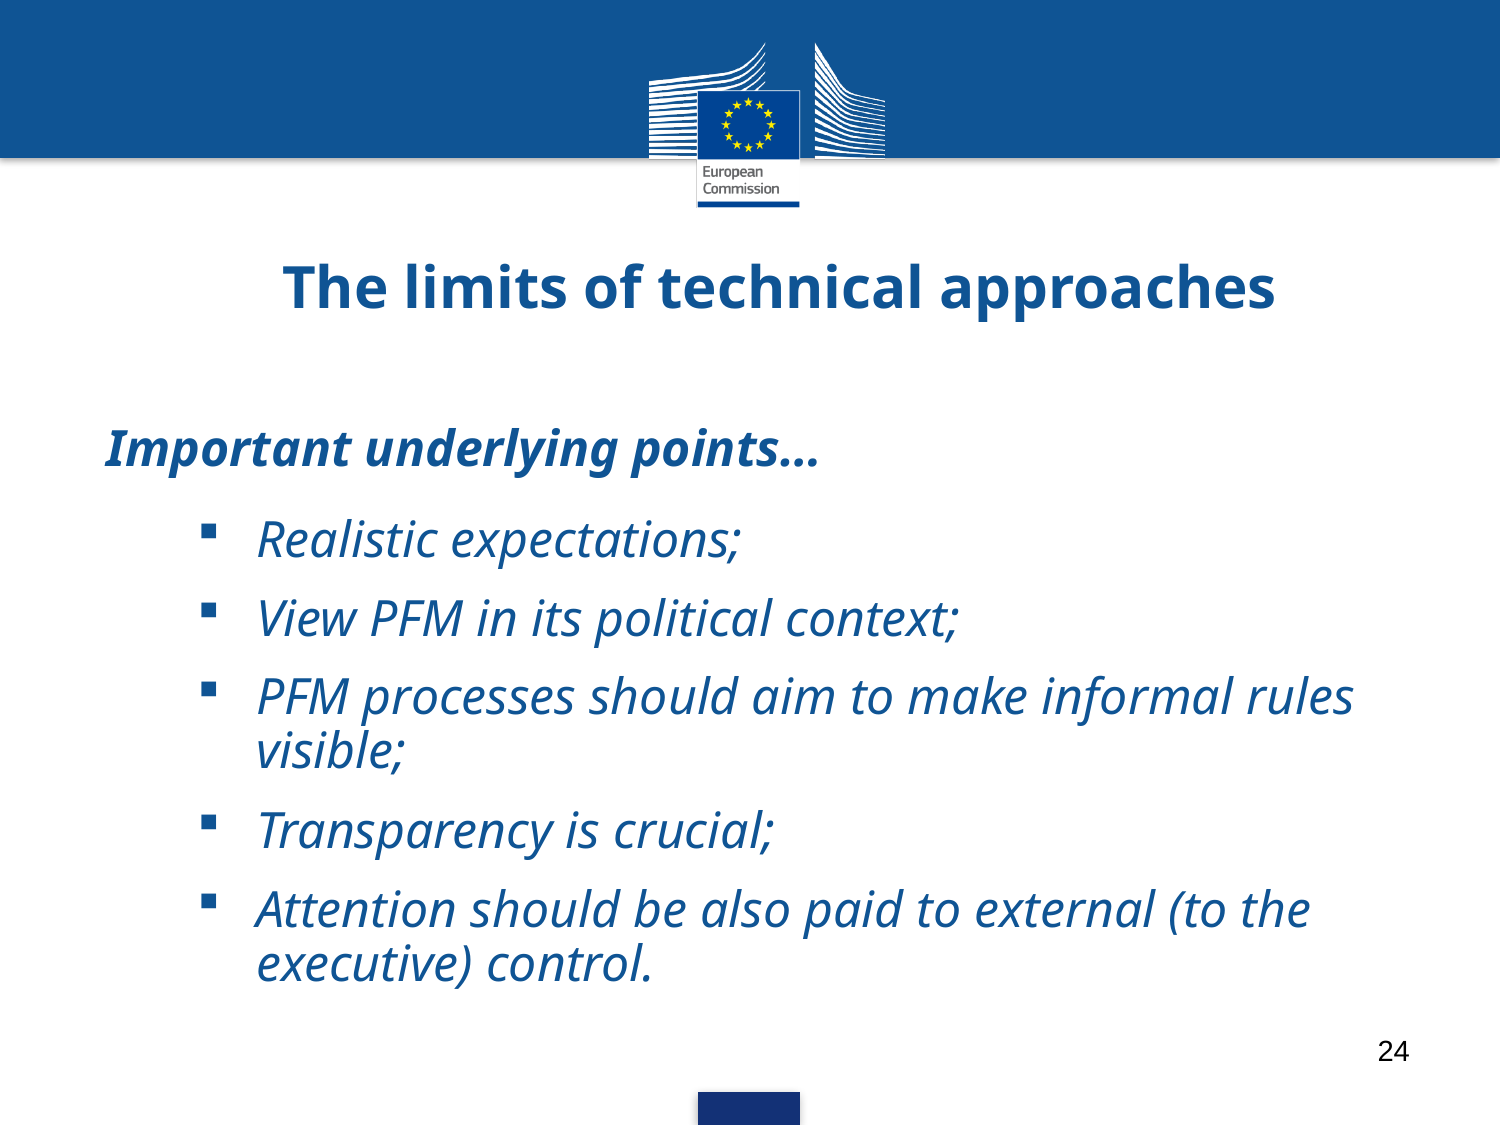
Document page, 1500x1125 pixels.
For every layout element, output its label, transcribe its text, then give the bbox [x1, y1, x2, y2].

list Important underlying points… Realistic expectations; View PFM in its political context; PFM processes should aim to make informal rules visible; Transparency is crucial; Attention should be also paid to external (to the executive) control. [34, 408, 1454, 1024]
slide_number 24 [1074, 1024, 1426, 1103]
picture [649, 42, 885, 208]
title The limits of technical approaches [0, 219, 1500, 351]
